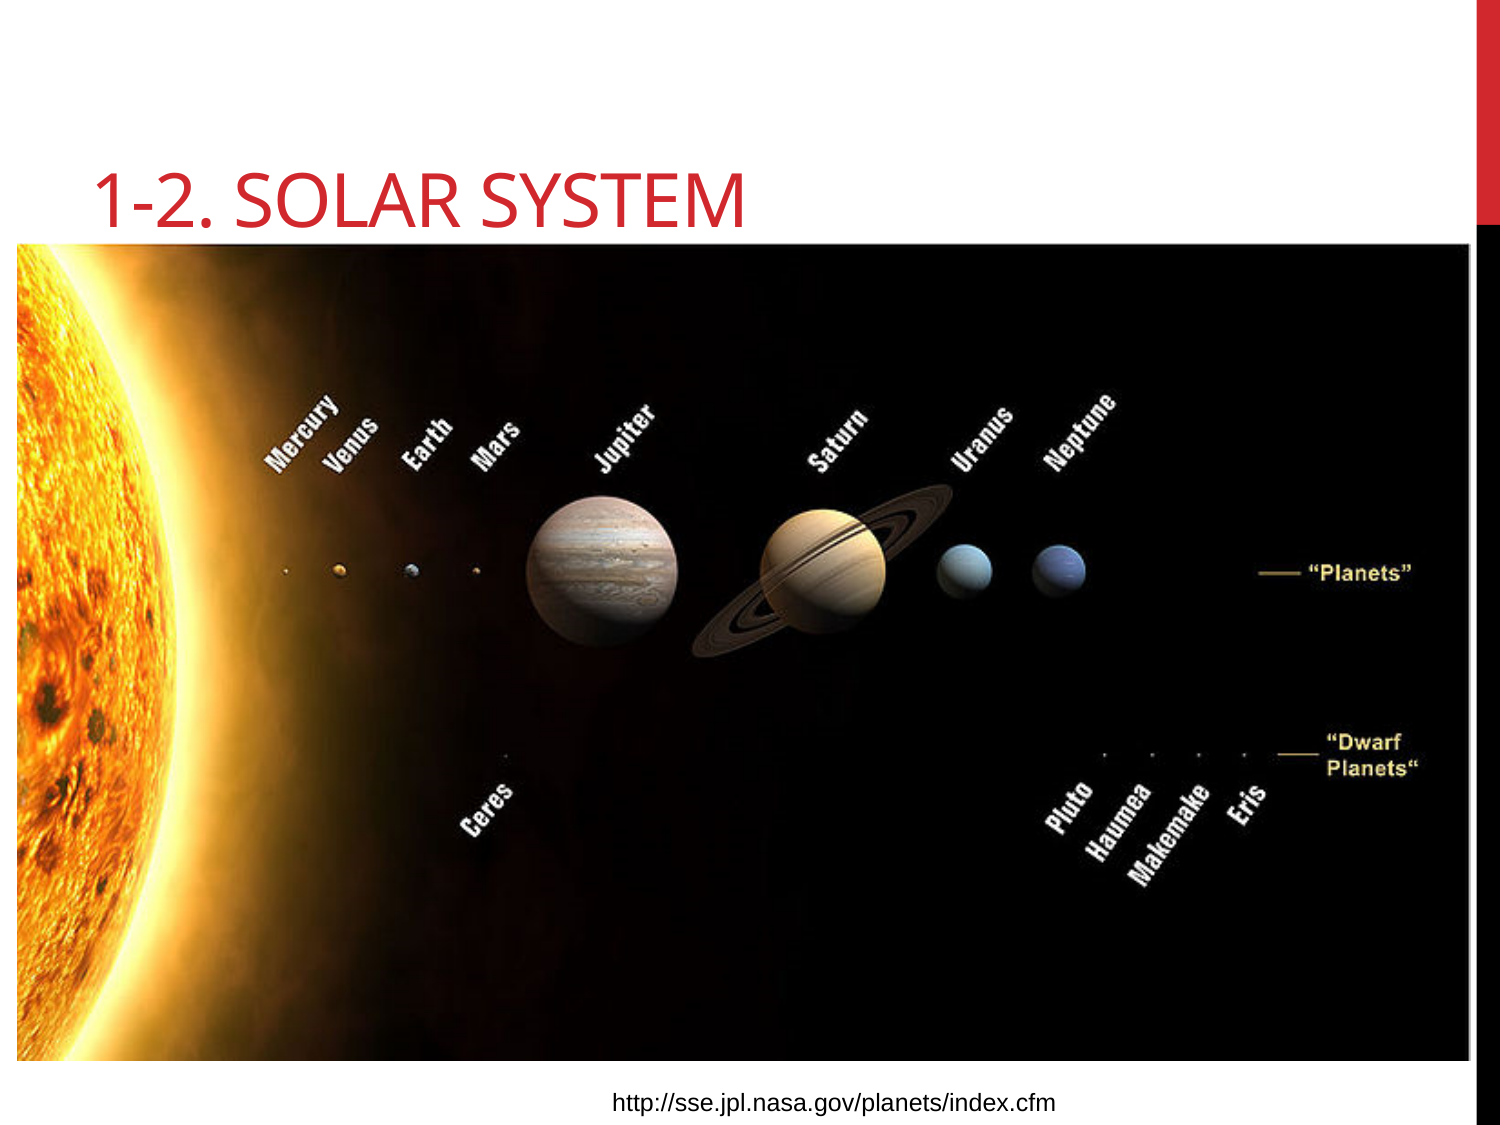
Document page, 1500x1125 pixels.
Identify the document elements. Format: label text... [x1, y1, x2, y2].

title 1-2. Solar system [75, 25, 1025, 237]
picture [17, 243, 1472, 1062]
text_box http://sse.jpl.nasa.gov/planets/index.cfm [597, 1079, 1073, 1125]
